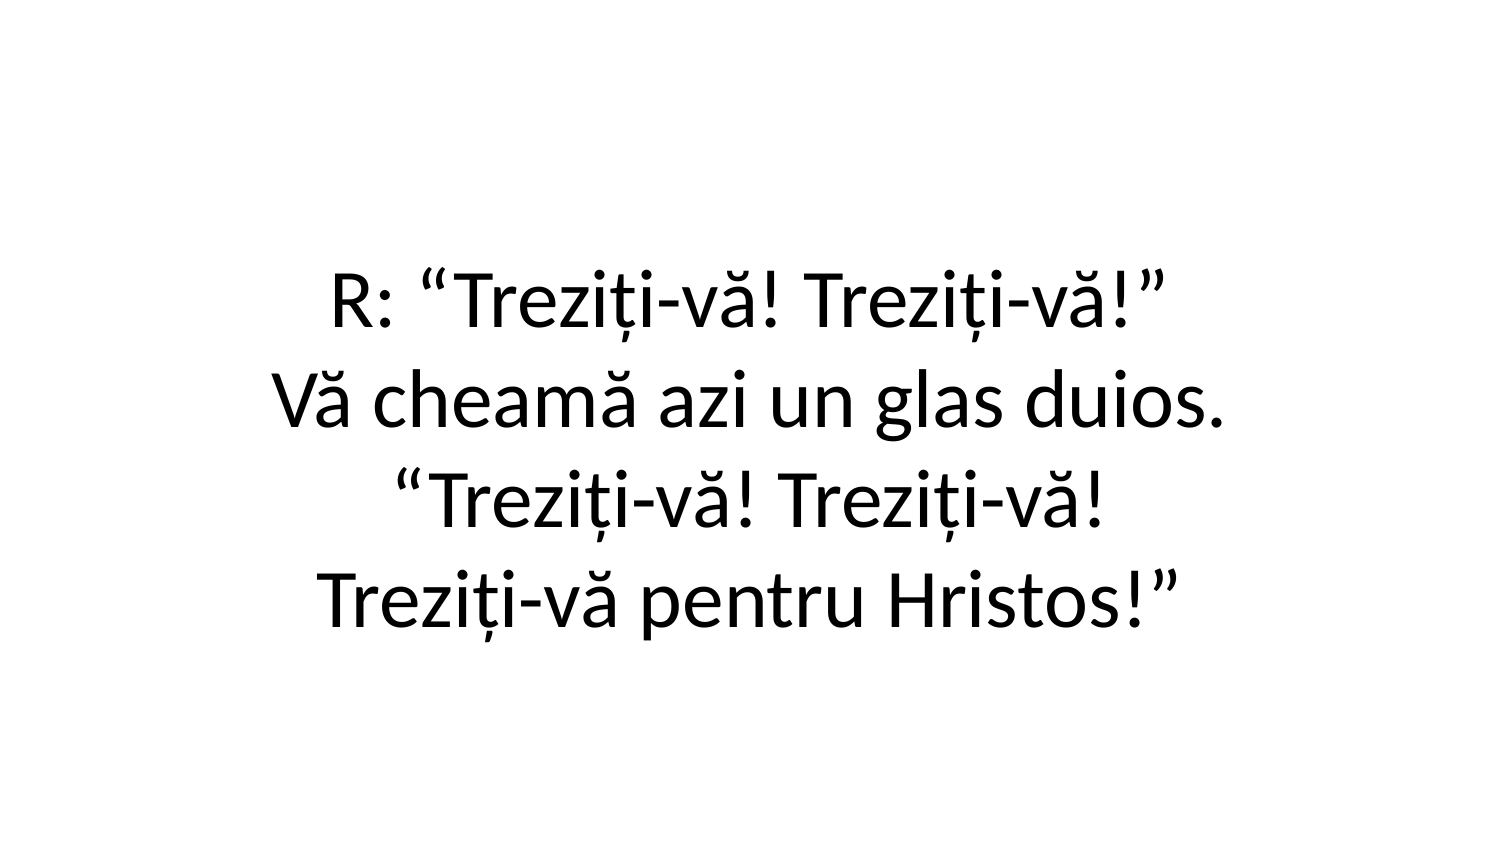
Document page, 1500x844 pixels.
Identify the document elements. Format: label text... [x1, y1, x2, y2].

text_box R: “Treziți-vă! Treziți-vă!” Vă cheamă azi un glas duios. “Treziți-vă! Treziți-vă! Treziți-vă pentru Hristos!” [256, 192, 1244, 652]
